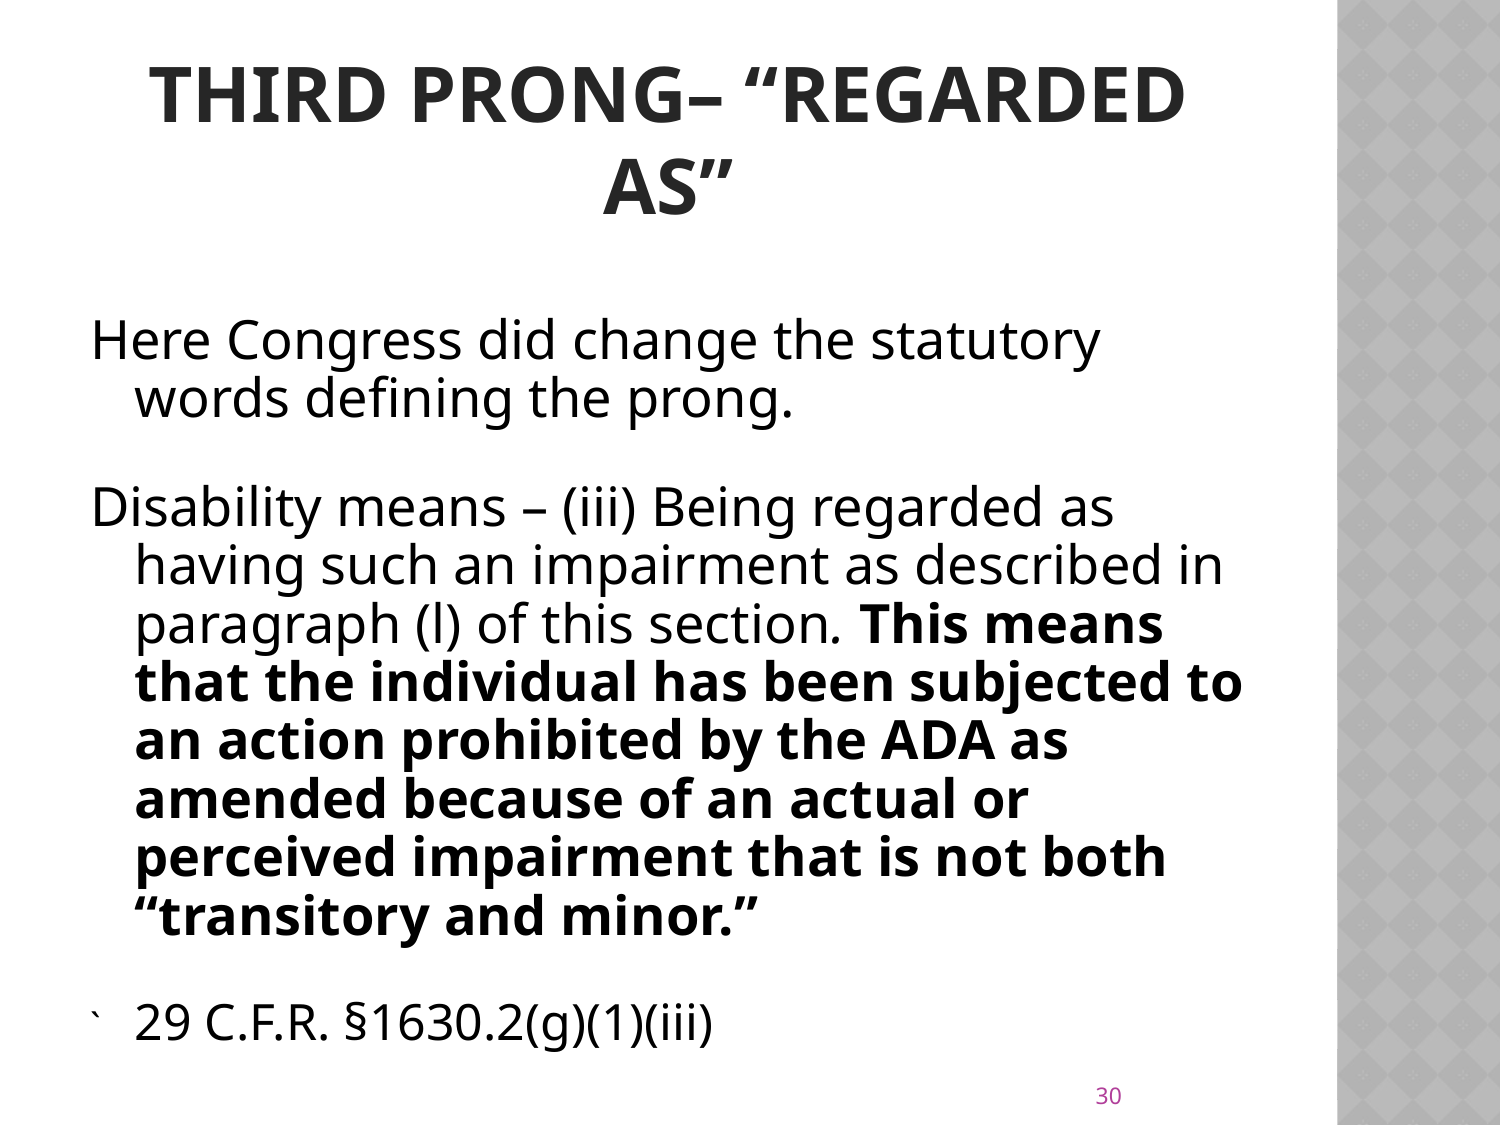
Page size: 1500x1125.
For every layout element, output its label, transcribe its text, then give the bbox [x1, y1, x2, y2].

title third prong– “regarded as” [74, 43, 1263, 230]
slide_number 30 [1025, 1075, 1123, 1113]
list Here Congress did change the statutory words defining the prong. Disability means – (iii) Being regarded as having such an impairment as described in paragraph (l) of this section. This means that the individual has been subjected to an action prohibited by the ADA as amended because of an actual or perceived impairment that is not both “transitory and minor.” ` 29 C.F.R. §1630.2(g)(1)(iii) [74, 304, 1263, 1101]
